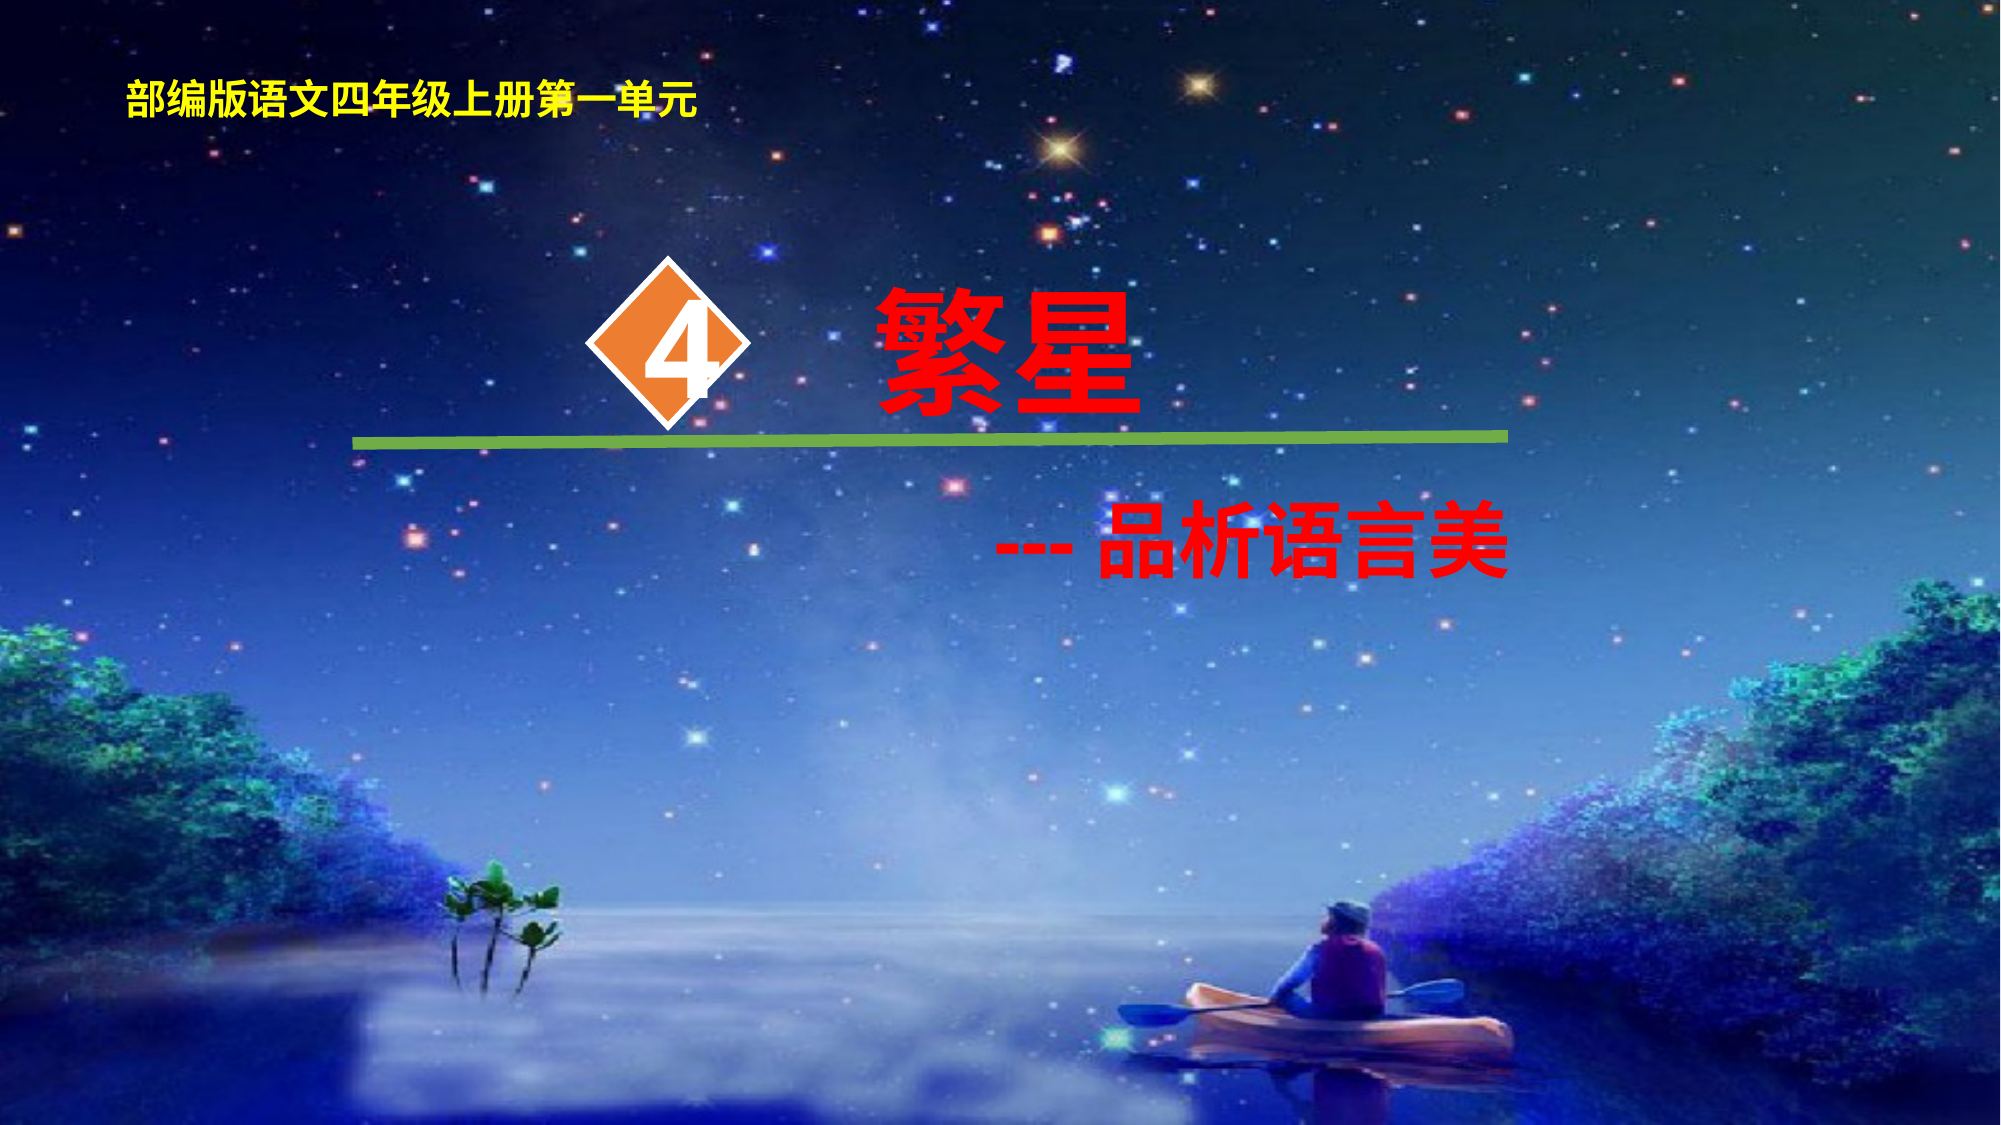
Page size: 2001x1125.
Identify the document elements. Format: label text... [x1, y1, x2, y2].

picture [0, 0, 2001, 1125]
text_box 4 [587, 258, 749, 428]
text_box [352, 436, 1508, 444]
text_box ---品析语言美 [980, 481, 1658, 596]
title 部编版语文四年级上册第一单元 [109, 70, 1891, 178]
text_box 繁星 [858, 259, 1822, 440]
